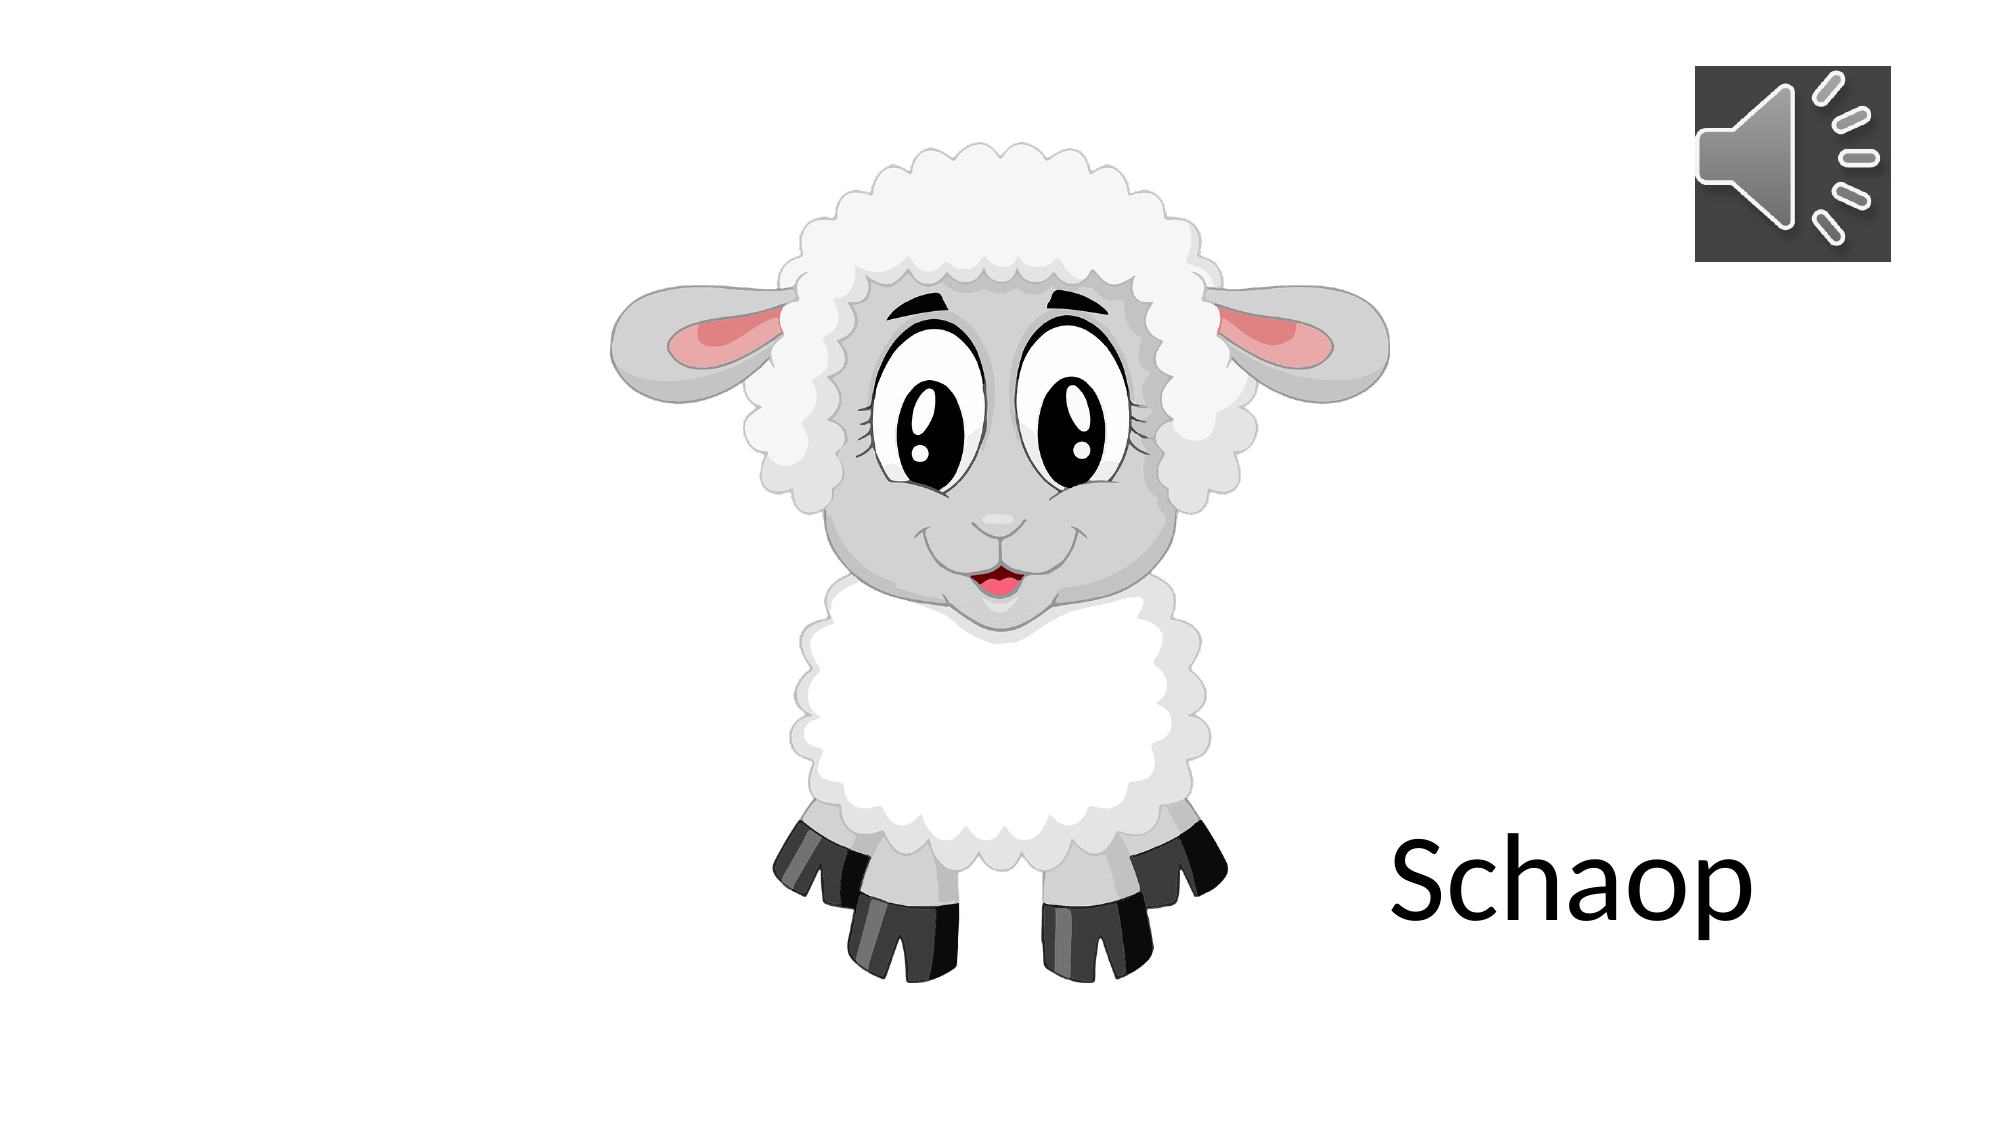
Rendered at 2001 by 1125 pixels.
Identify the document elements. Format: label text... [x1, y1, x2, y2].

picture [610, 142, 1390, 983]
subtitle Schaop [1390, 805, 1829, 863]
picture [1693, 64, 1892, 263]
